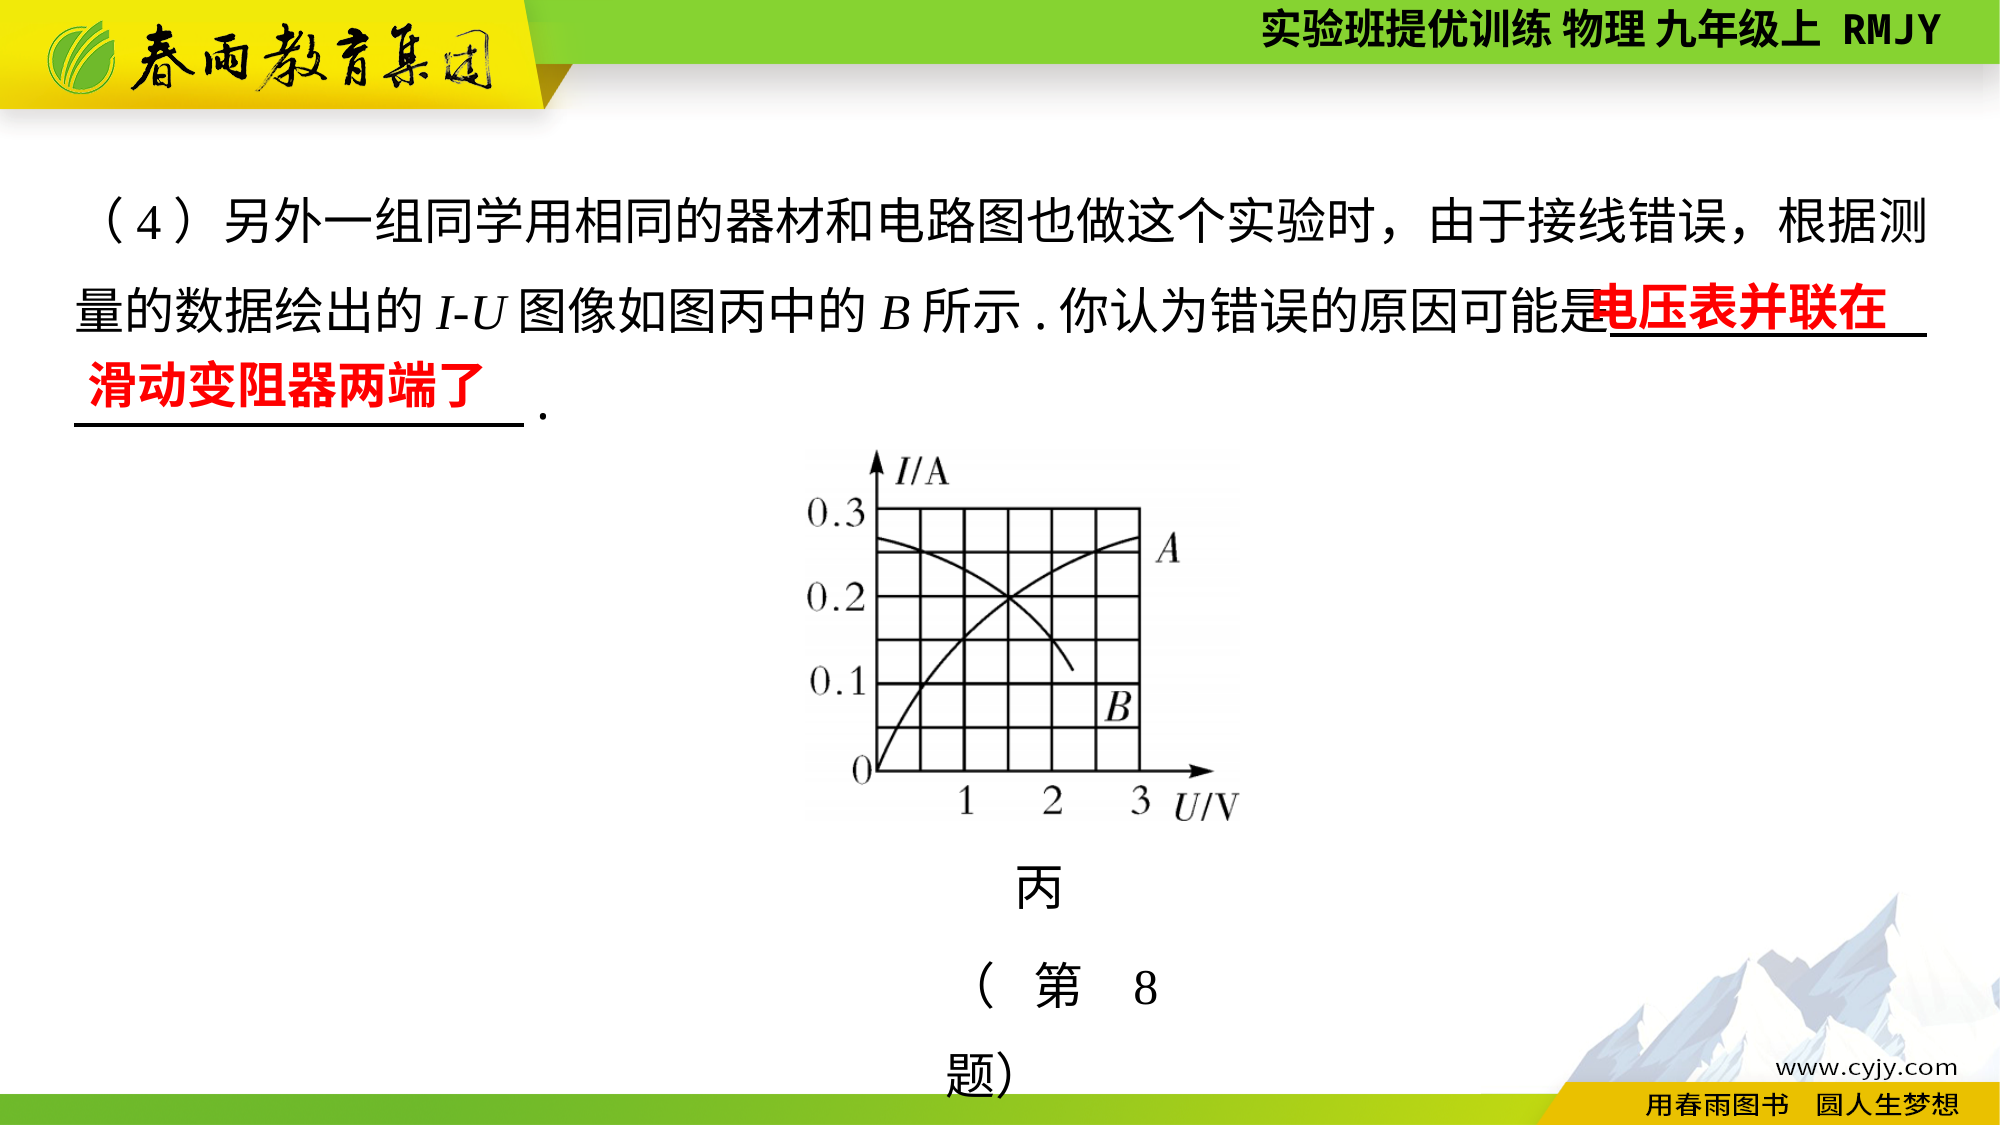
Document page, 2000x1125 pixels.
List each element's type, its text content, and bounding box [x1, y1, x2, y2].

text_box （第8题） [930, 916, 1186, 1022]
text_box 丙 [1000, 829, 1081, 923]
text_box 滑动变阻器两端了 [72, 345, 503, 421]
list （4）另外一组同学用相同的器材和电路图也做这个实验时，由于接线错误，根据测量的数据绘出的I-U图像如图丙中的B所示.你认为错误的原因可能是 。 . [59, 152, 1944, 440]
text_box 电压表并联在 [1573, 237, 1904, 343]
picture [0, 0, 2000, 1125]
